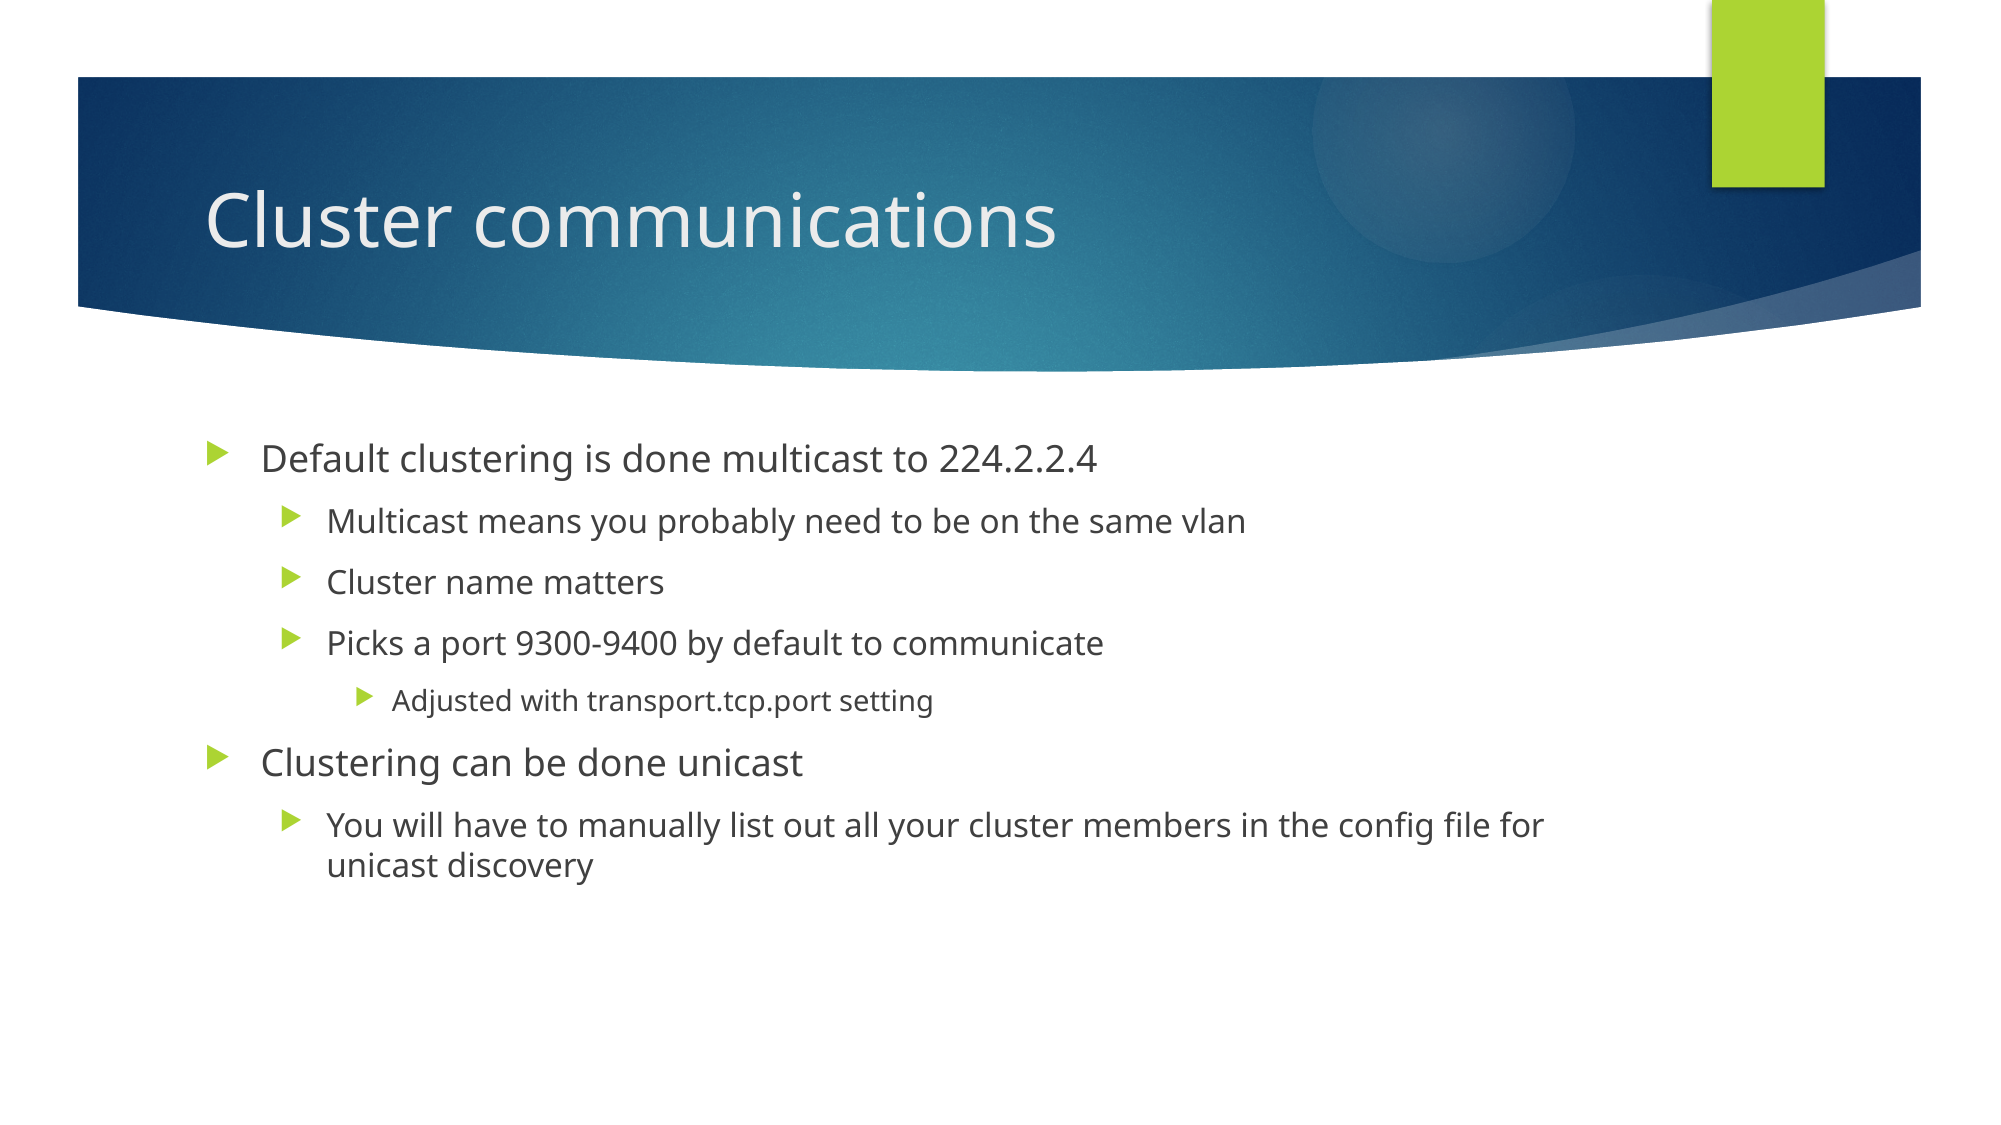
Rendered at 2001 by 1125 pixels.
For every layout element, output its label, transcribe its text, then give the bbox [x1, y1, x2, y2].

list Default clustering is done multicast to 224.2.2.4 Multicast means you probably need to be on the same vlan Cluster name matters Picks a port 9300-9400 by default to communicate Adjusted with transport.tcp.port setting Clustering can be done unicast You will have to manually list out all your cluster members in the config file for unicast discovery [189, 427, 1627, 988]
title Cluster communications [189, 159, 1627, 276]
